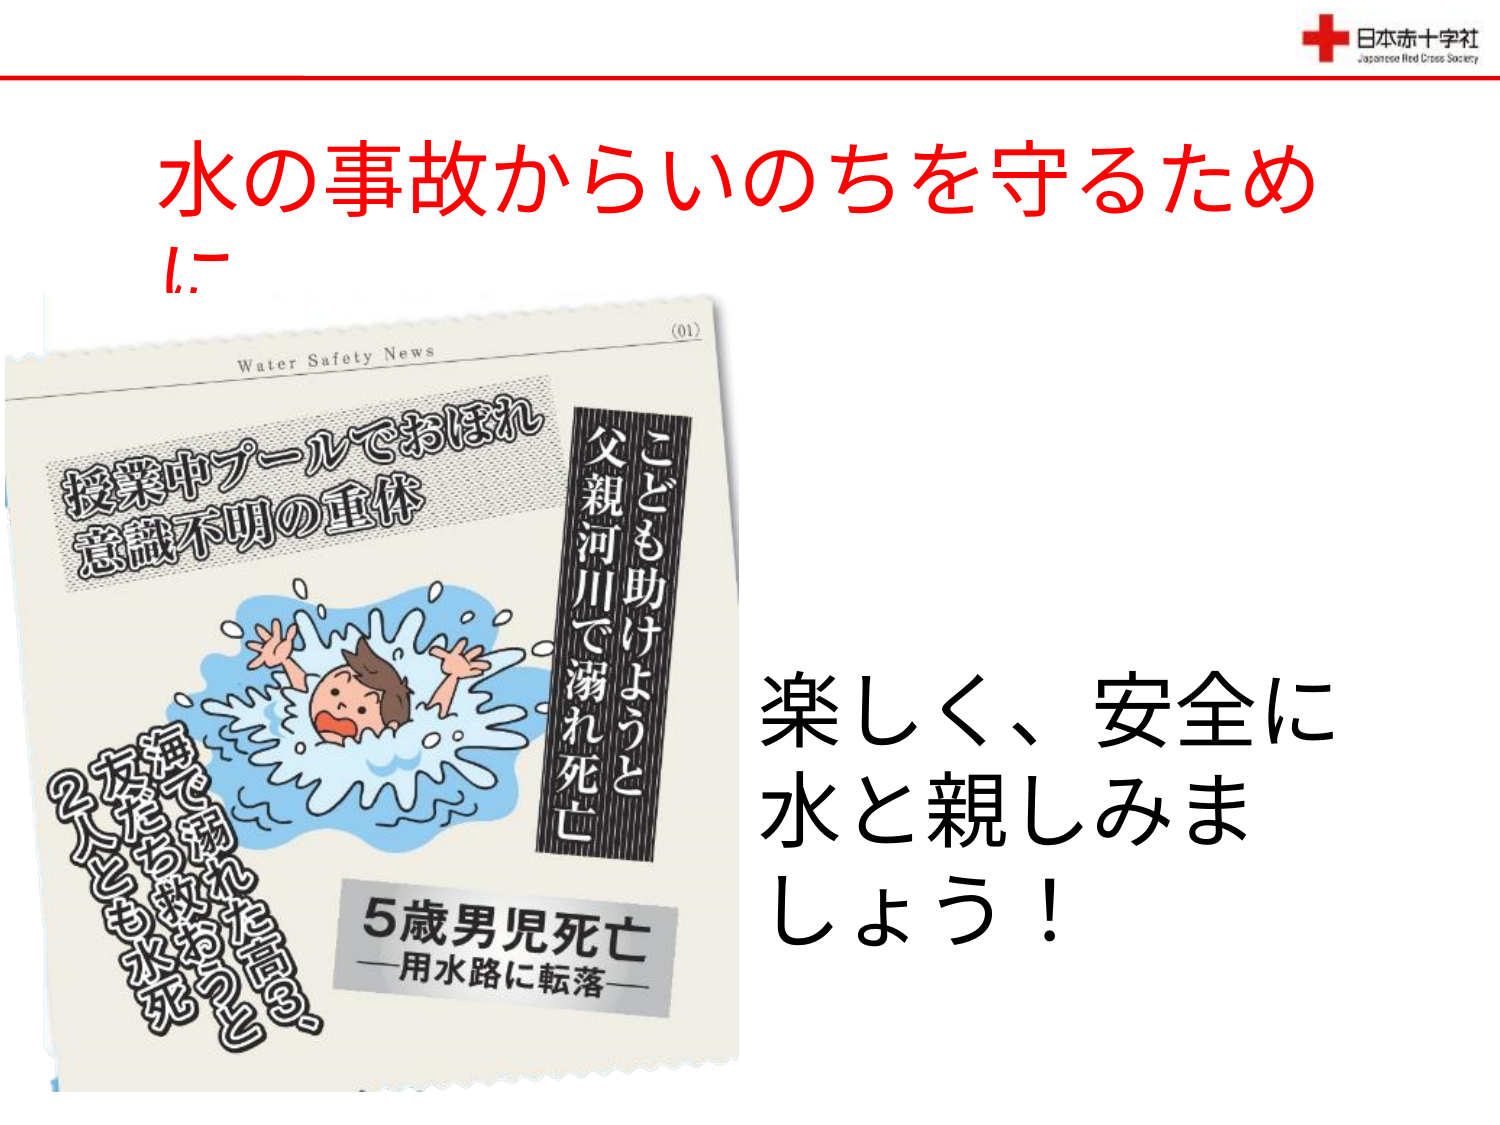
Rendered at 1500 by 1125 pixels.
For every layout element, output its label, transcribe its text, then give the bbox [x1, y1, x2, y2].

text_box 水の事故からいのちを守るために [141, 119, 1412, 335]
picture [1296, 8, 1486, 66]
text_box 楽しく、安全に水と親しみましょう！ [744, 651, 1430, 966]
picture [5, 293, 739, 1092]
